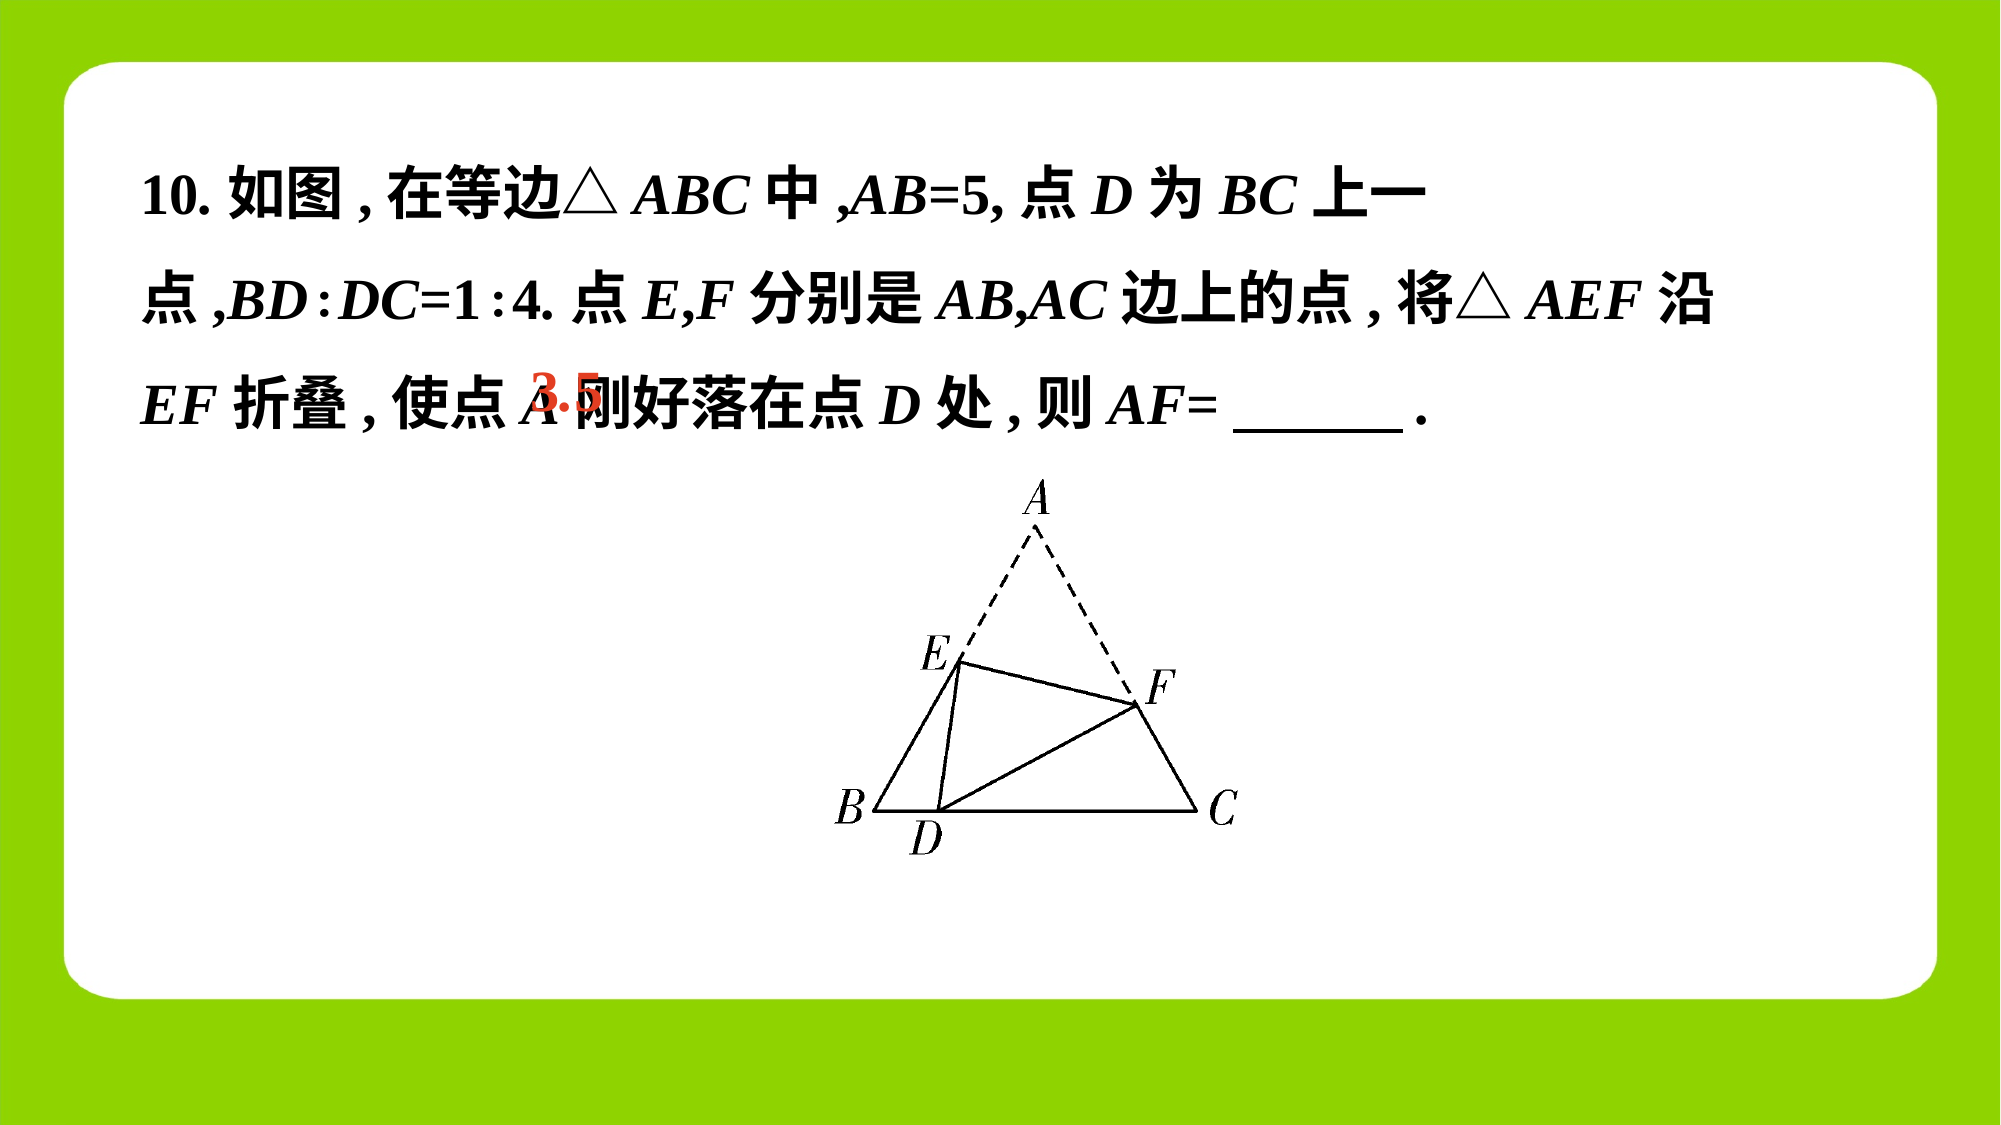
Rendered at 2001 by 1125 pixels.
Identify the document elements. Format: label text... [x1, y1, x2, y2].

text_box 3.5 [515, 345, 658, 431]
picture [0, 0, 2001, 1125]
text_box 10.如图,在等边△ABC中,AB=5,点D为BC上一点,BD∶DC=1∶4.点E,F分别是AB,AC边上的点,将△AEF沿EF折叠,使点A刚好落在点D处,则AF= . [125, 113, 1792, 444]
